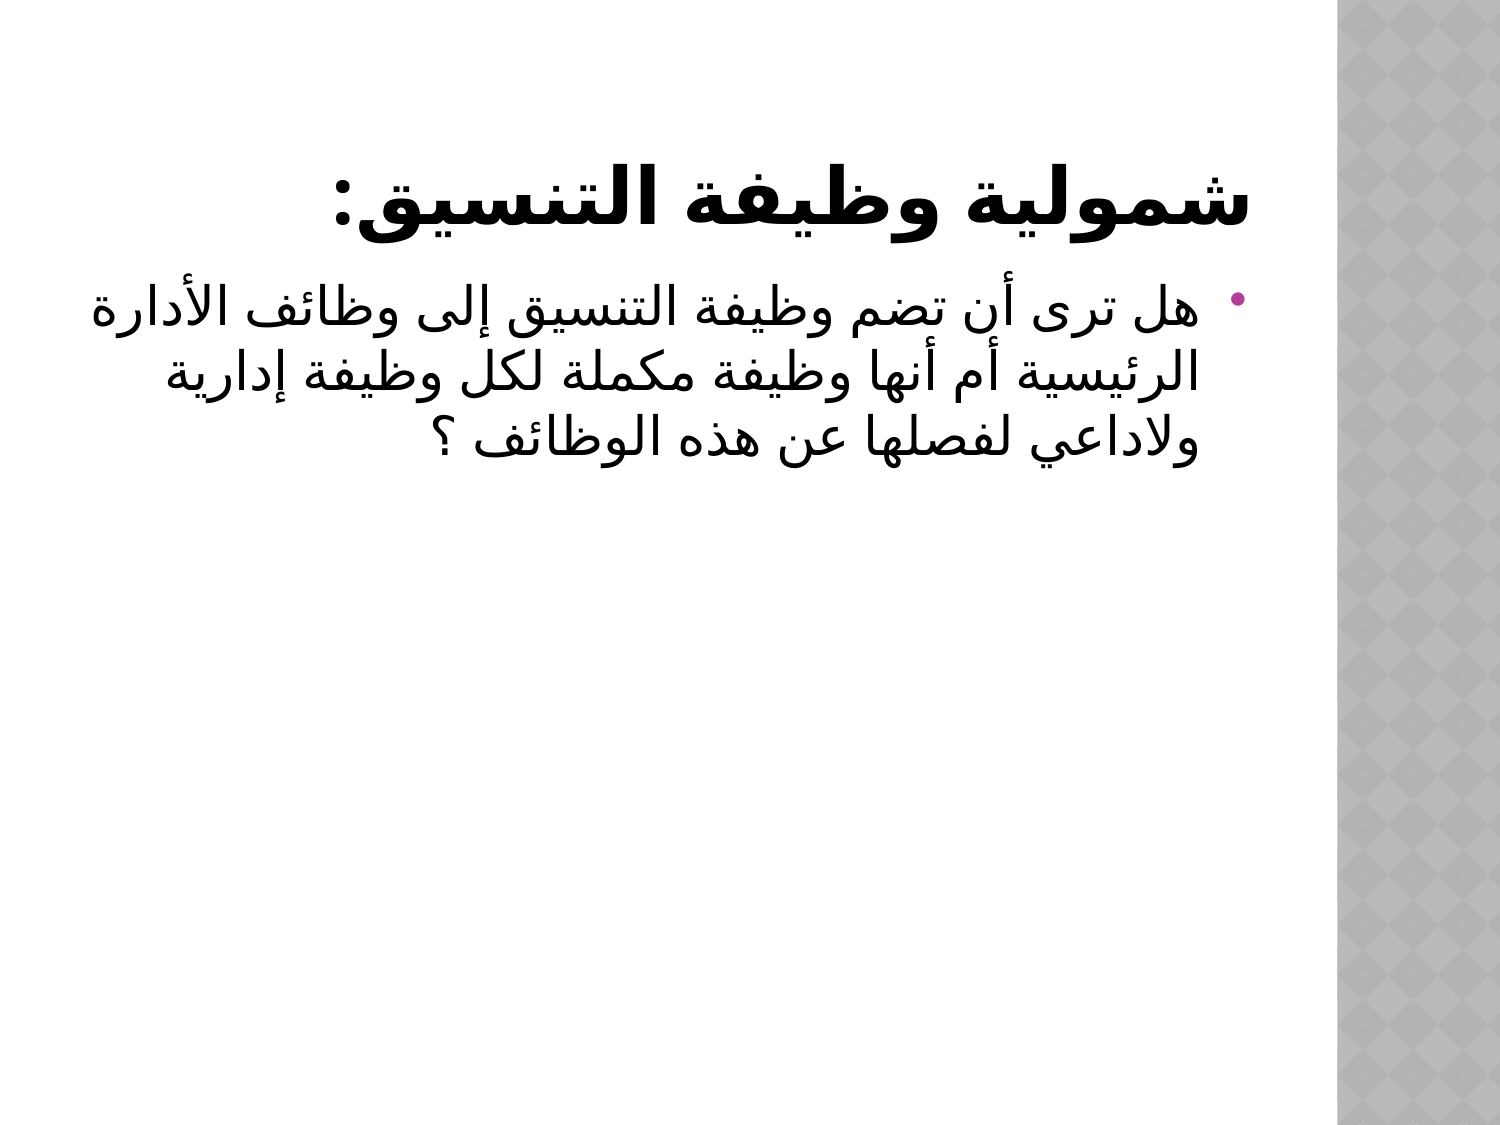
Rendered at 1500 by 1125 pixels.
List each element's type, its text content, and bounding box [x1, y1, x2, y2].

title شمولية وظيفة التنسيق: [75, 52, 1263, 240]
list هل ترى أن تضم وظيفة التنسيق إلى وظائف الأدارة الرئيسية أم أنها وظيفة مكملة لكل وظيفة إدارية ولاداعي لفصلها عن هذه الوظائف ؟ [75, 264, 1263, 1059]
